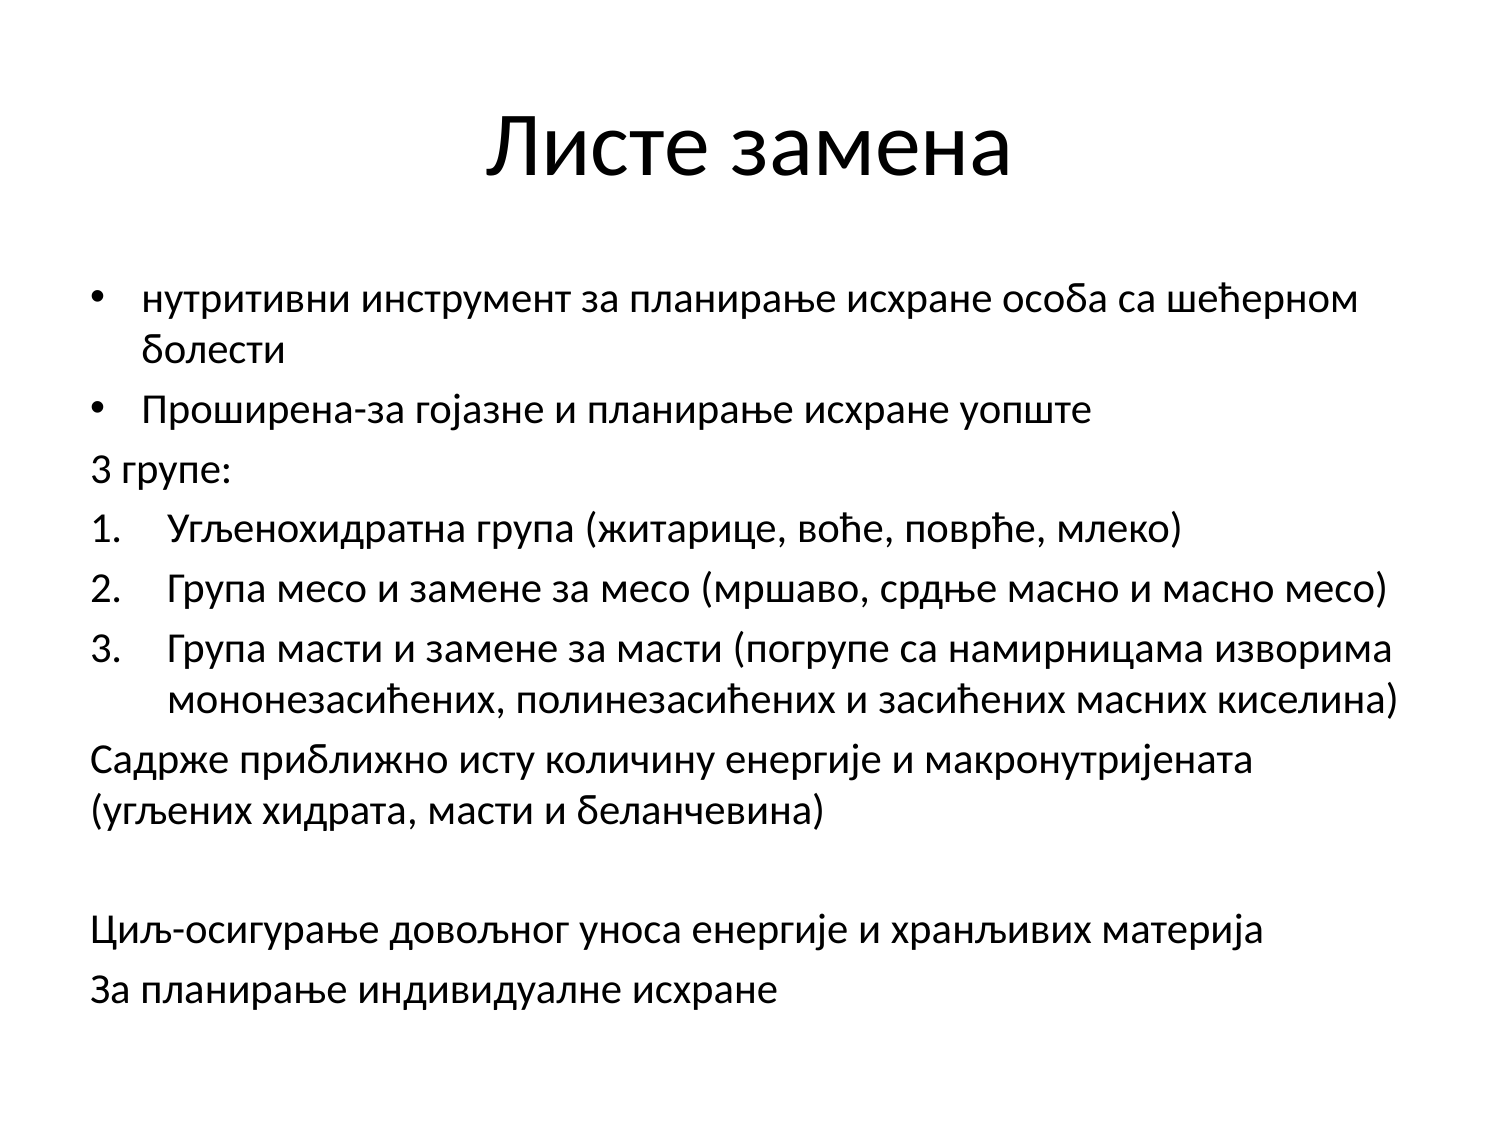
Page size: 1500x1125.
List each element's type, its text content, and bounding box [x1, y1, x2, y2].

title Листе замена [75, 45, 1425, 233]
list нутритивни инструмент за планирање исхране особа са шећерном болести Проширена-за гојазне и планирање исхране уопште 3 групе: Угљенохидратна група (житарице, воће, поврће, млеко) Група месо и замене за месо (мршаво, срдње масно и масно месо) Група масти и замене за масти (погрупе са намирницама изворима мононезасићених, полинезасићених и засићених масних киселина) Садрже приближно исту количину енергије и макронутријената (угљених хидрата, масти и беланчевина) Циљ-осигурање довољног уноса енергије и хранљивих материја За планирање индивидуалне исхране [75, 262, 1425, 1071]
